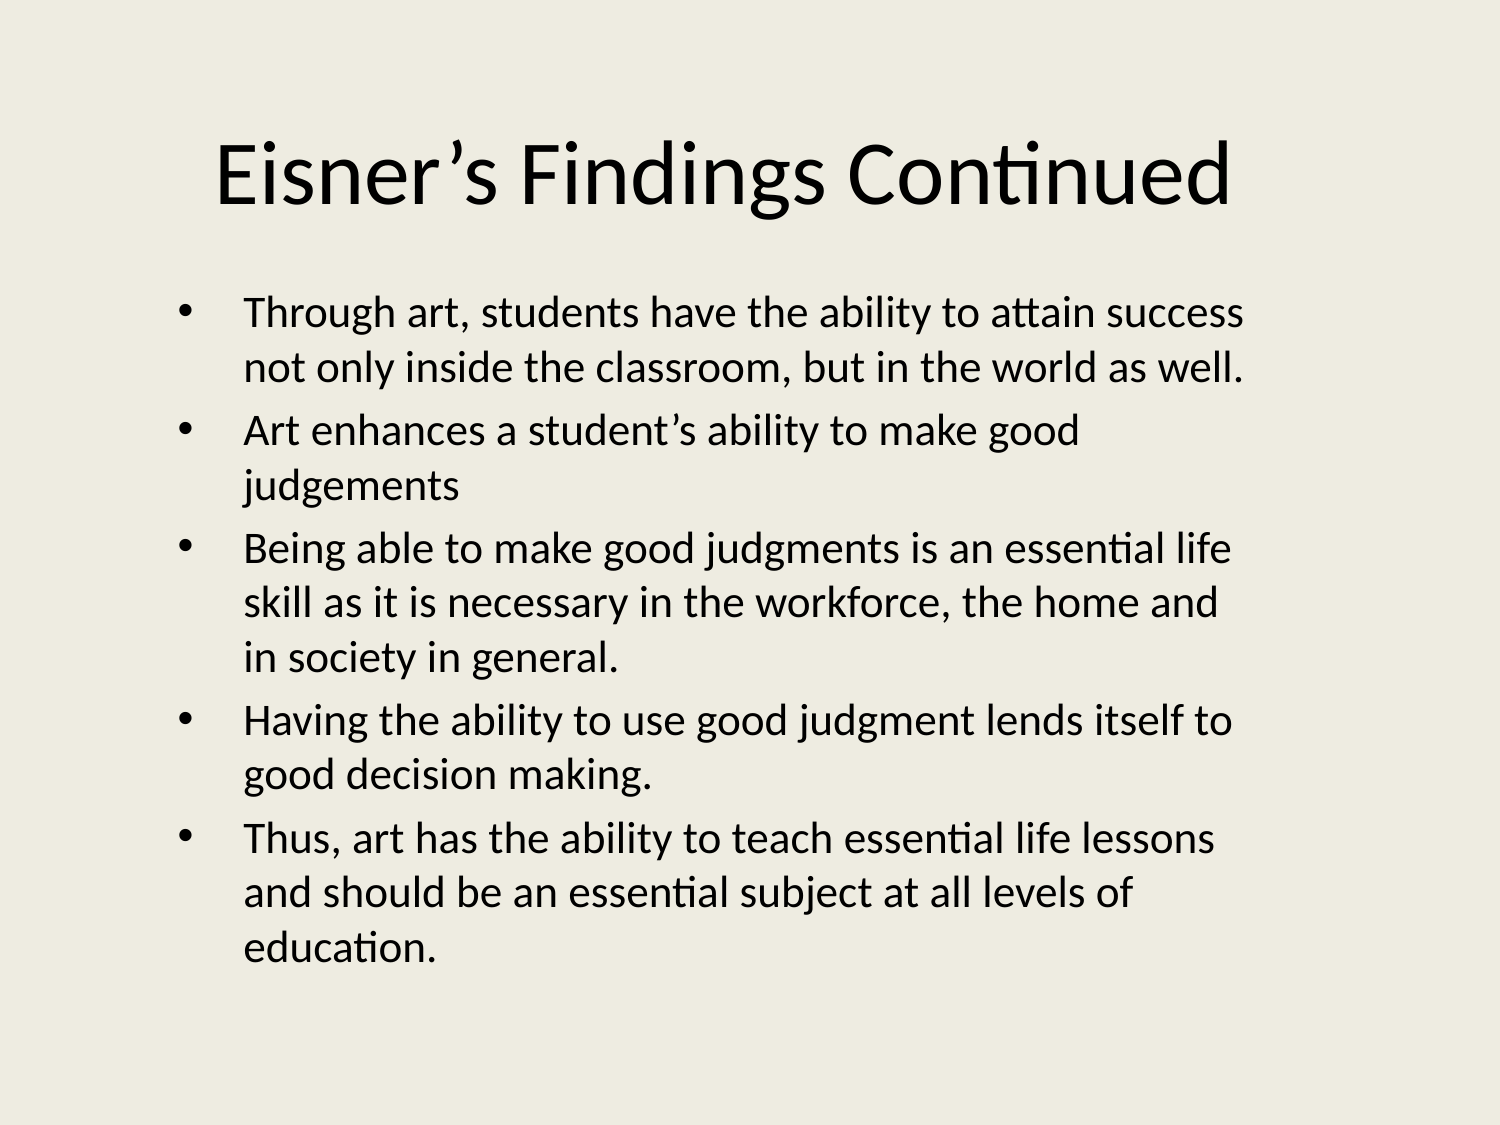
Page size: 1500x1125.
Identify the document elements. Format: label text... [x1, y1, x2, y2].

title Eisner’s Findings Continued [87, 87, 1363, 249]
subtitle Through art, students have the ability to attain success not only inside the classroom, but in the world as well. Art enhances a student’s ability to make good judgements Being able to make good judgments is an essential life skill as it is necessary in the workforce, the home and in society in general. Having the ability to use good judgment lends itself to good decision making. Thus, art has the ability to teach essential life lessons and should be an essential subject at all levels of education. [162, 275, 1263, 1013]
